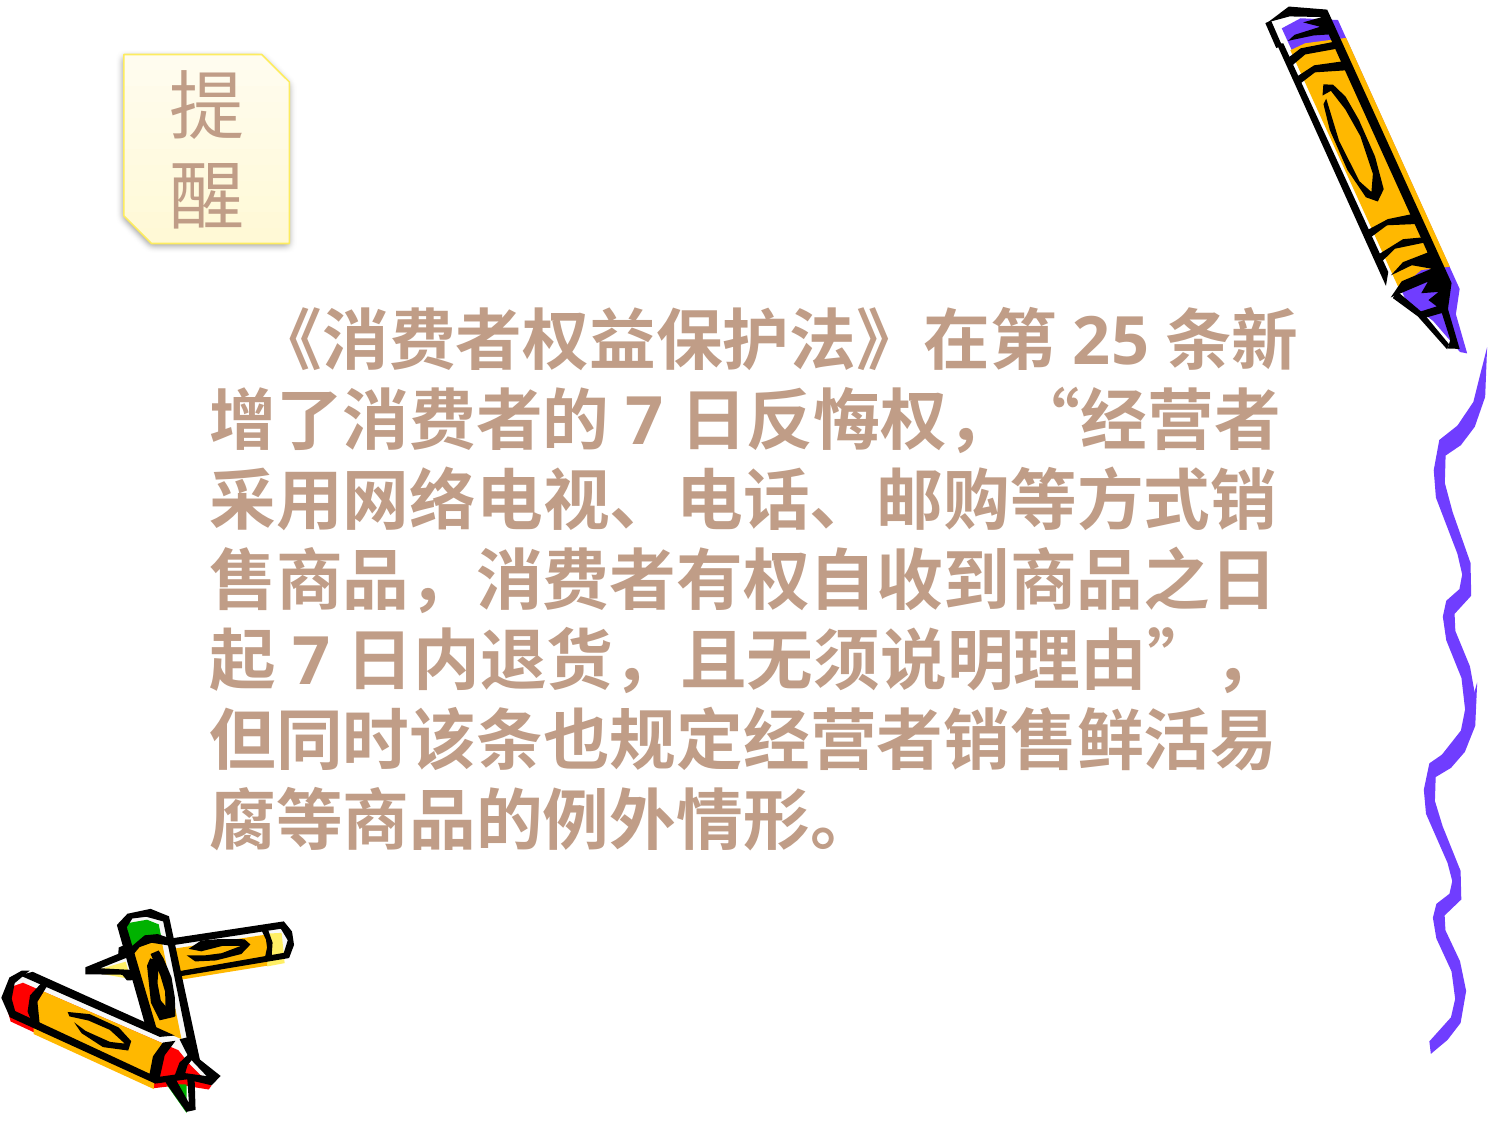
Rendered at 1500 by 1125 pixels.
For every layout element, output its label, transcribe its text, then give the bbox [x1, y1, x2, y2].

text_box 《消费者权益保护法》在第25条新增了消费者的7日反悔权，“经营者采用网络电视、电话、邮购等方式销售商品，消费者有权自收到商品之日起7日内退货，且无须说明理由”，但同时该条也规定经营者销售鲜活易腐等商品的例外情形。 [194, 290, 1330, 866]
text_box 提醒 [123, 53, 291, 245]
